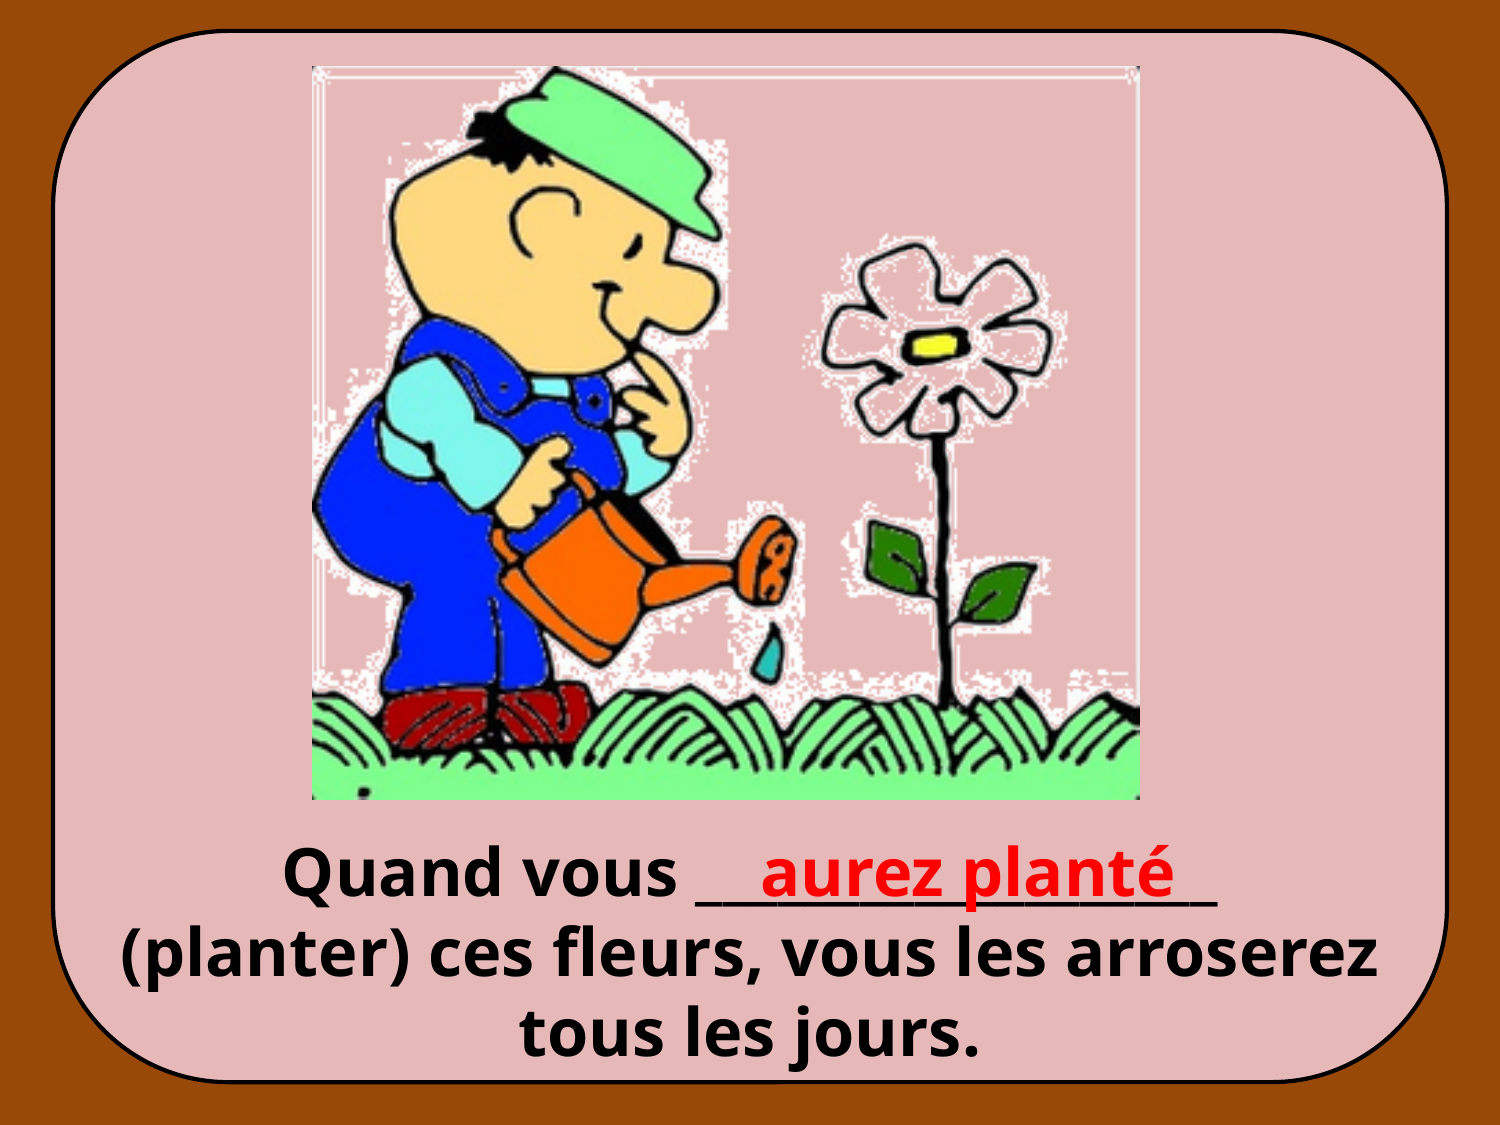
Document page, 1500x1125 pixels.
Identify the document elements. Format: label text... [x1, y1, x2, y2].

text_box [50, 28, 1450, 934]
text_box [178, 1077, 1322, 1085]
picture [312, 66, 1140, 800]
text_box Quand vous ___________________ (planter) ces fleurs, vous les arroserez tous les jours. [53, 822, 1447, 1077]
text_box aurez planté [643, 822, 1294, 917]
